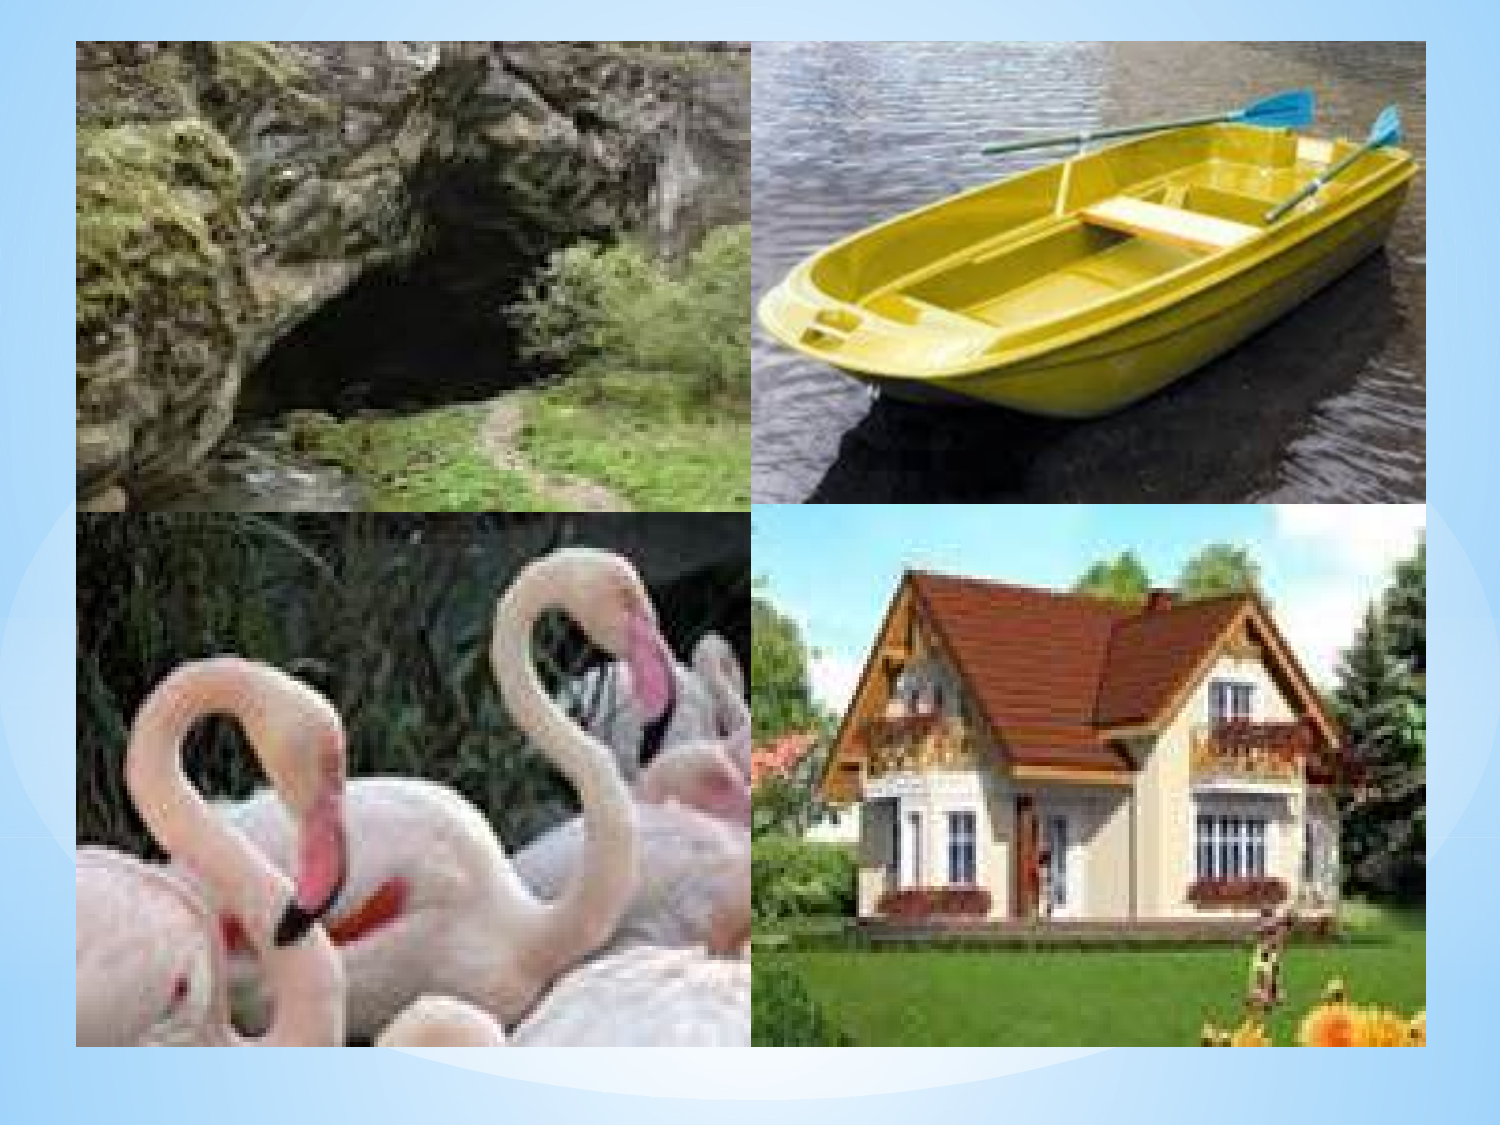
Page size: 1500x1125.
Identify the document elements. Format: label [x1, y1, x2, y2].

picture [76, 41, 1427, 1048]
